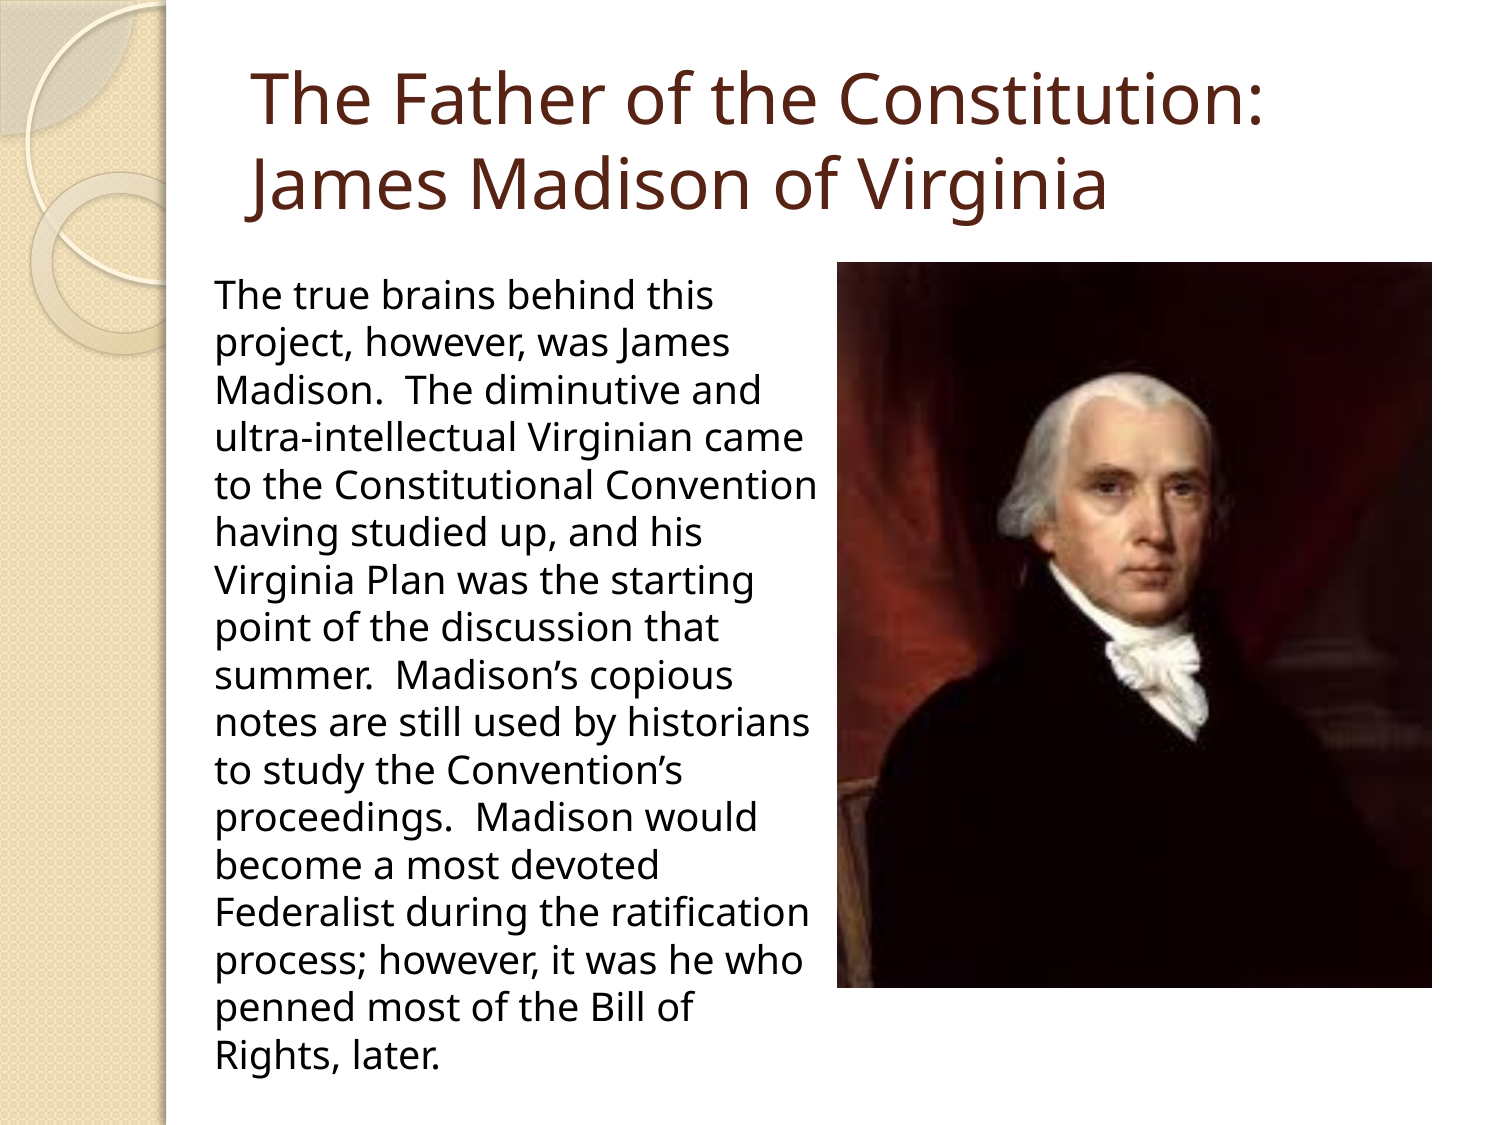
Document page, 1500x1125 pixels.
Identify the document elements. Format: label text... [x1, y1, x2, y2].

list The true brains behind this project, however, was James Madison. The diminutive and ultra-intellectual Virginian came to the Constitutional Convention having studied up, and his Virginia Plan was the starting point of the discussion that summer. Madison’s copious notes are still used by historians to study the Convention’s proceedings. Madison would become a most devoted Federalist during the ratification process; however, it was he who penned most of the Bill of Rights, later. [187, 262, 838, 1088]
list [837, 262, 1432, 988]
title The Father of the Constitution: James Madison of Virginia [235, 45, 1466, 233]
